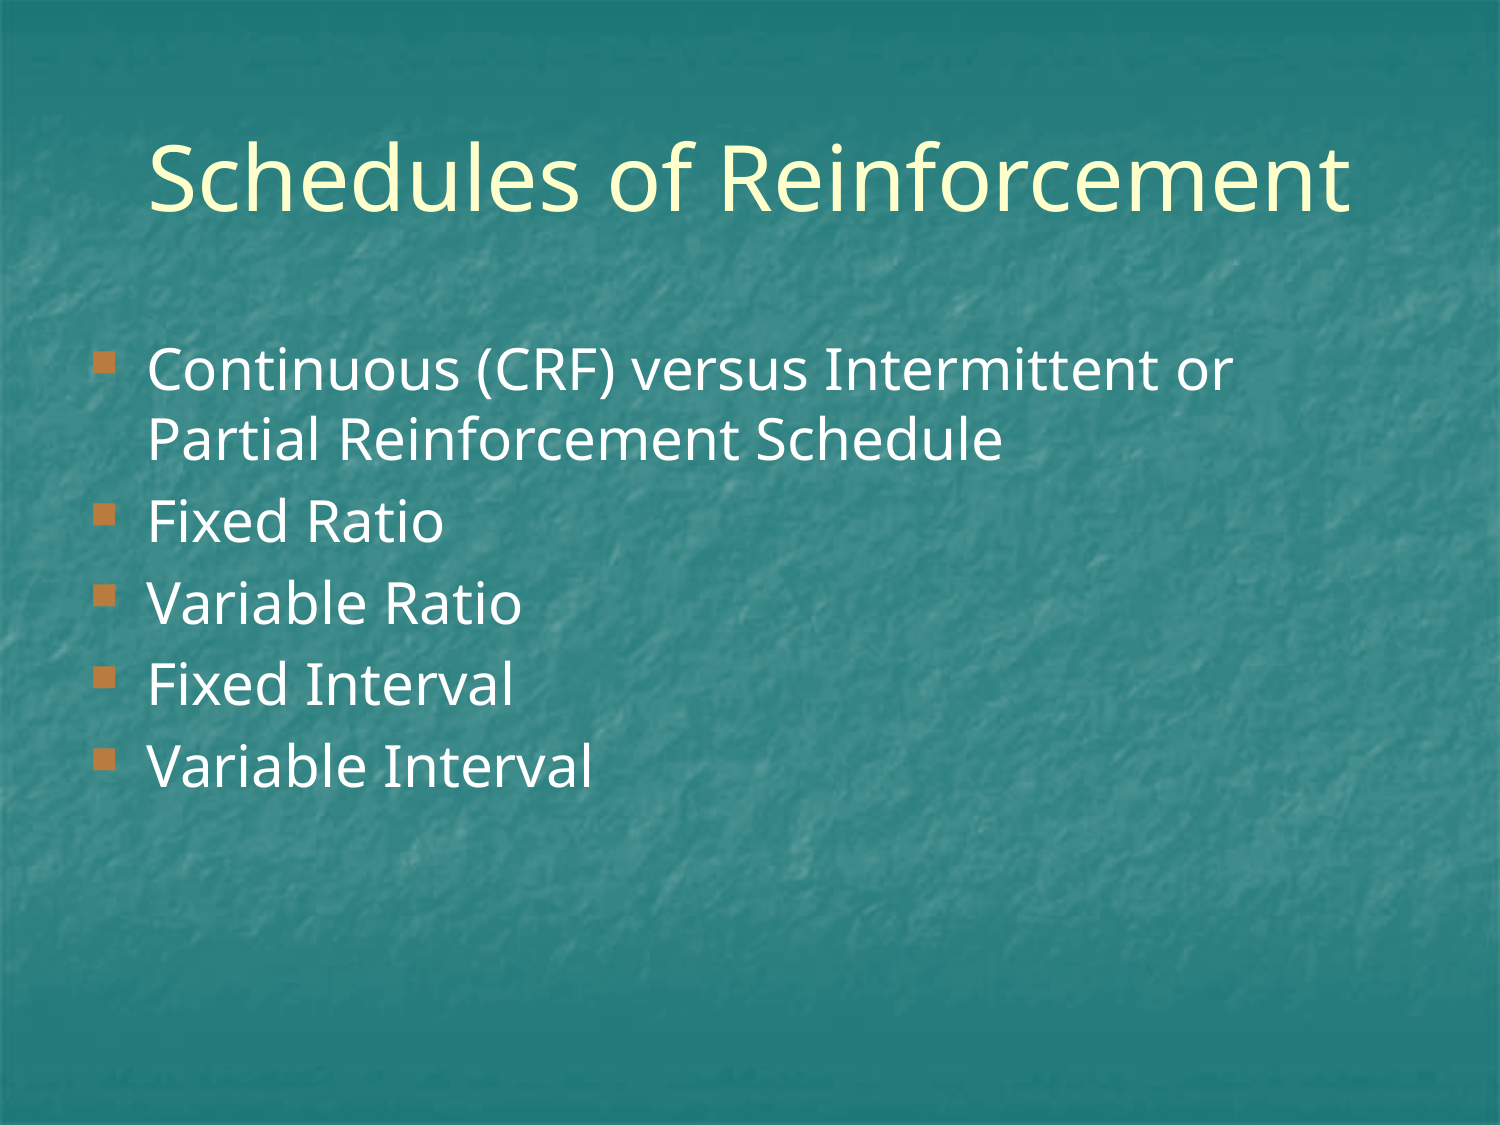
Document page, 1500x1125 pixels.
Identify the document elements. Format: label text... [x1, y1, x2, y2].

title Schedules of Reinforcement [74, 62, 1426, 288]
list Continuous (CRF) versus Intermittent or Partial Reinforcement Schedule Fixed Ratio Variable Ratio Fixed Interval Variable Interval [74, 324, 1426, 1001]
